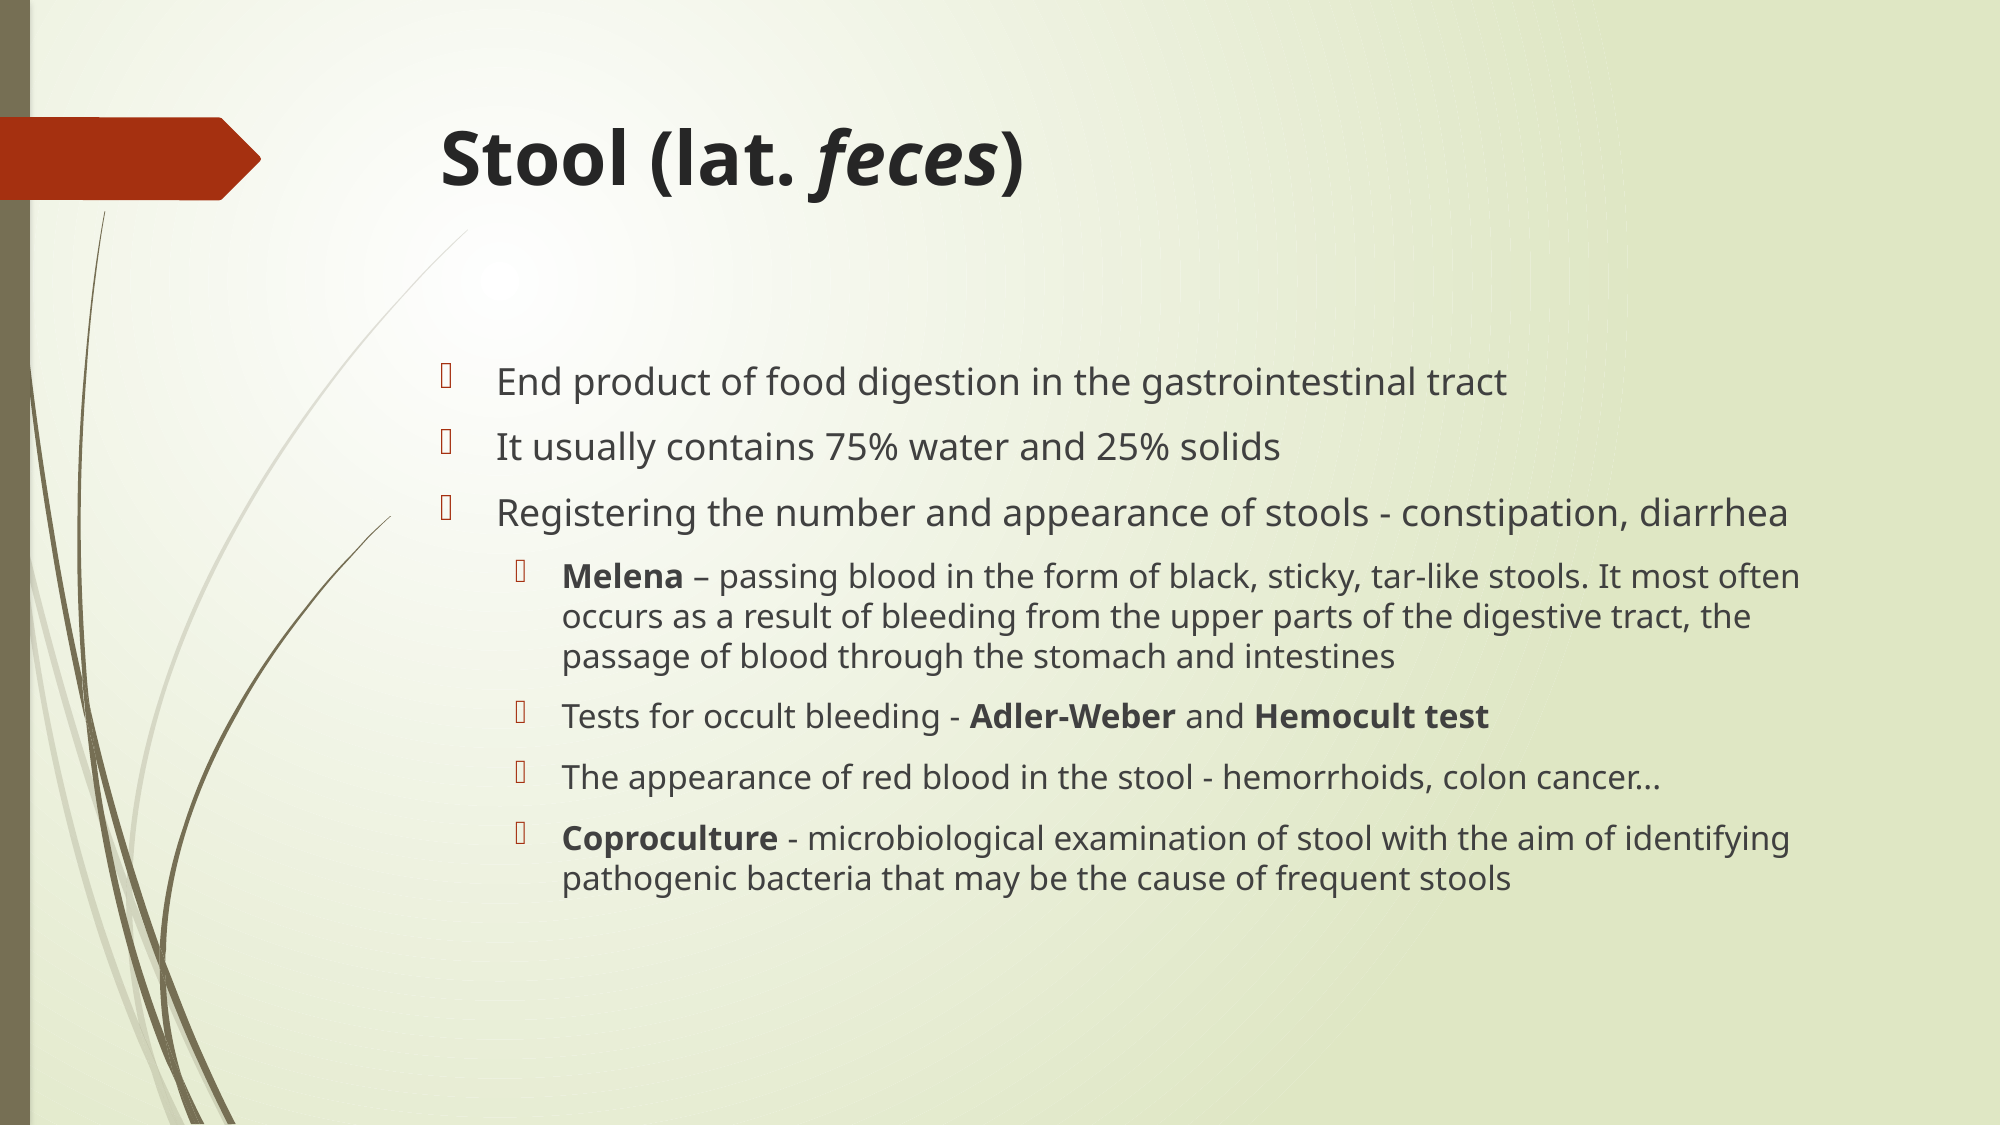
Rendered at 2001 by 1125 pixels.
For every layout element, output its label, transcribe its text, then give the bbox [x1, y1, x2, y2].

list End product of food digestion in the gastrointestinal tract It usually contains 75% water and 25% solids Registering the number and appearance of stools - constipation, diarrhea Melena – passing blood in the form of black, sticky, tar-like stools. It most often occurs as a result of bleeding from the upper parts of the digestive tract, the passage of blood through the stomach and intestines Tests for occult bleeding - Adler-Weber and Hemocult test The appearance of red blood in the stool - hemorrhoids, colon cancer... Coproculture - microbiological examination of stool with the aim of identifying pathogenic bacteria that may be the cause of frequent stools [424, 350, 1888, 970]
title Stool (lat. feces) [425, 102, 1888, 313]
